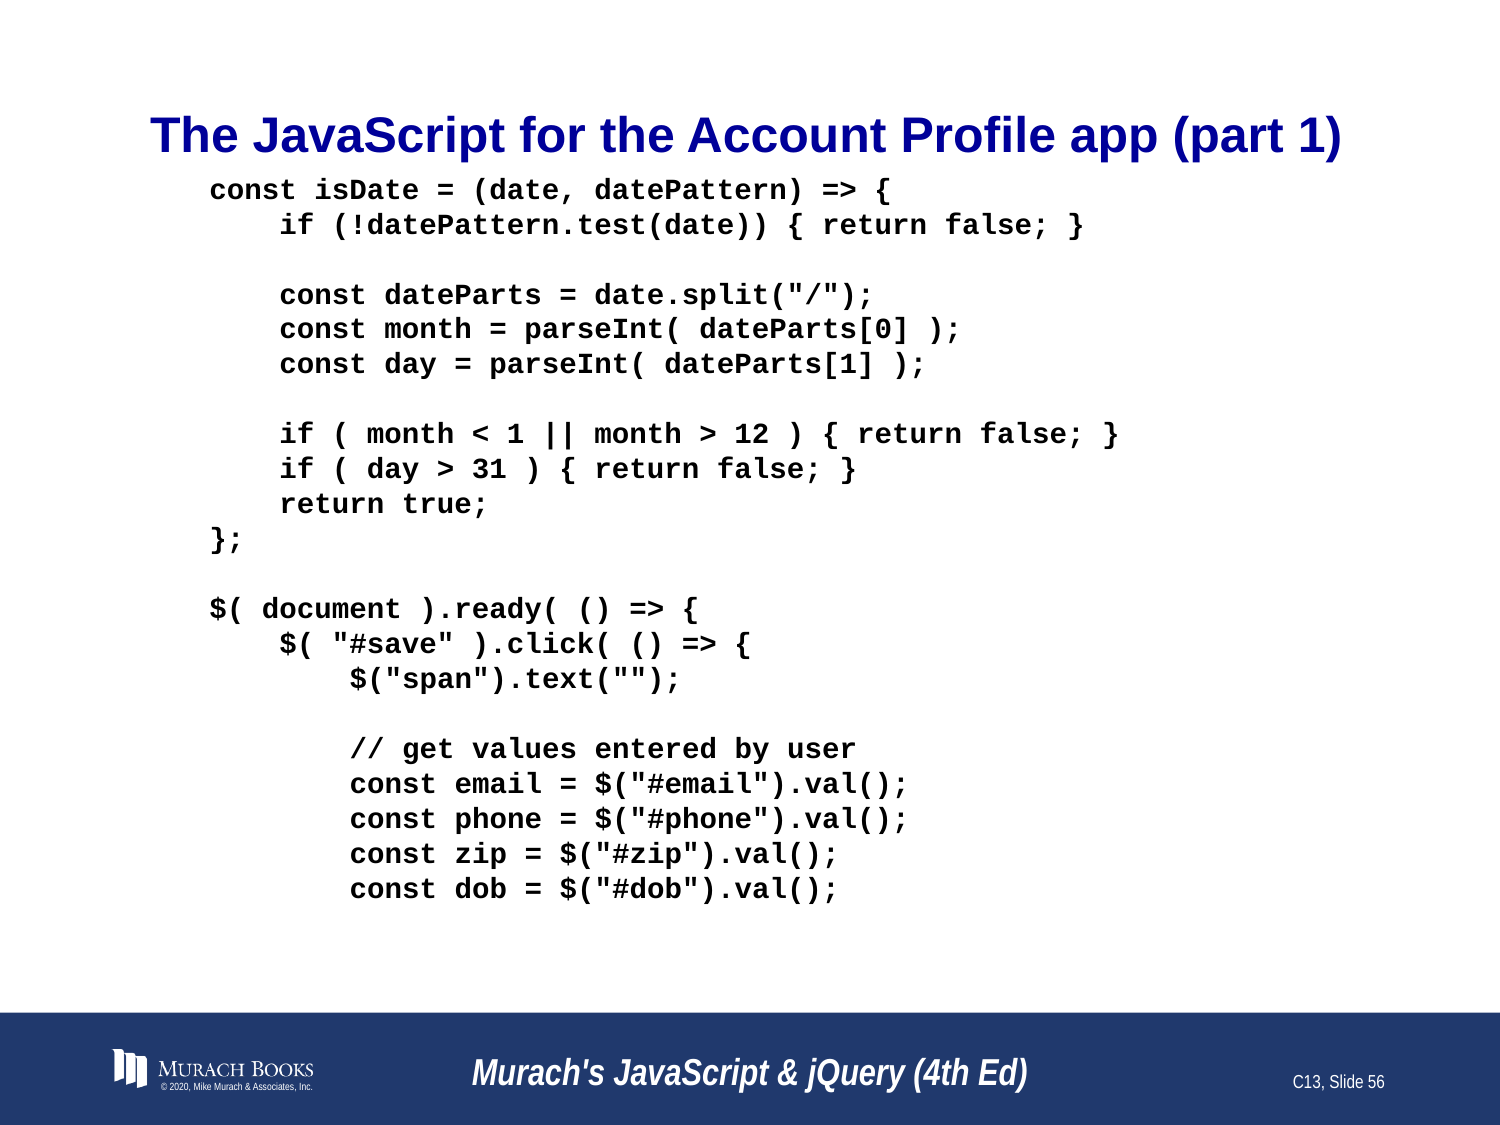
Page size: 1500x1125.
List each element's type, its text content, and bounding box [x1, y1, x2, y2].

slide_number C13, Slide 56 [1087, 1025, 1400, 1100]
title The JavaScript for the Account Profile app (part 1) [150, 102, 1350, 162]
slide_number Murach's JavaScript & jQuery (4th Ed) [463, 1025, 1050, 1100]
list const isDate = (date, datePattern) => { if (!datePattern.test(date)) { return false; } const dateParts = date.split("/"); const month = parseInt( dateParts[0] ); const day = parseInt( dateParts[1] ); if ( month < 1 || month > 12 ) { return false; } if ( day > 31 ) { return false; } return true; }; $( document ).ready( () => { $( "#save" ).click( () => { $("span").text(""); // get values entered by user const email = $("#email").val(); const phone = $("#phone").val(); const zip = $("#zip").val(); const dob = $("#dob").val(); [137, 162, 1350, 963]
footer © 2020, Mike Murach & Associates, Inc. [12, 1025, 463, 1100]
